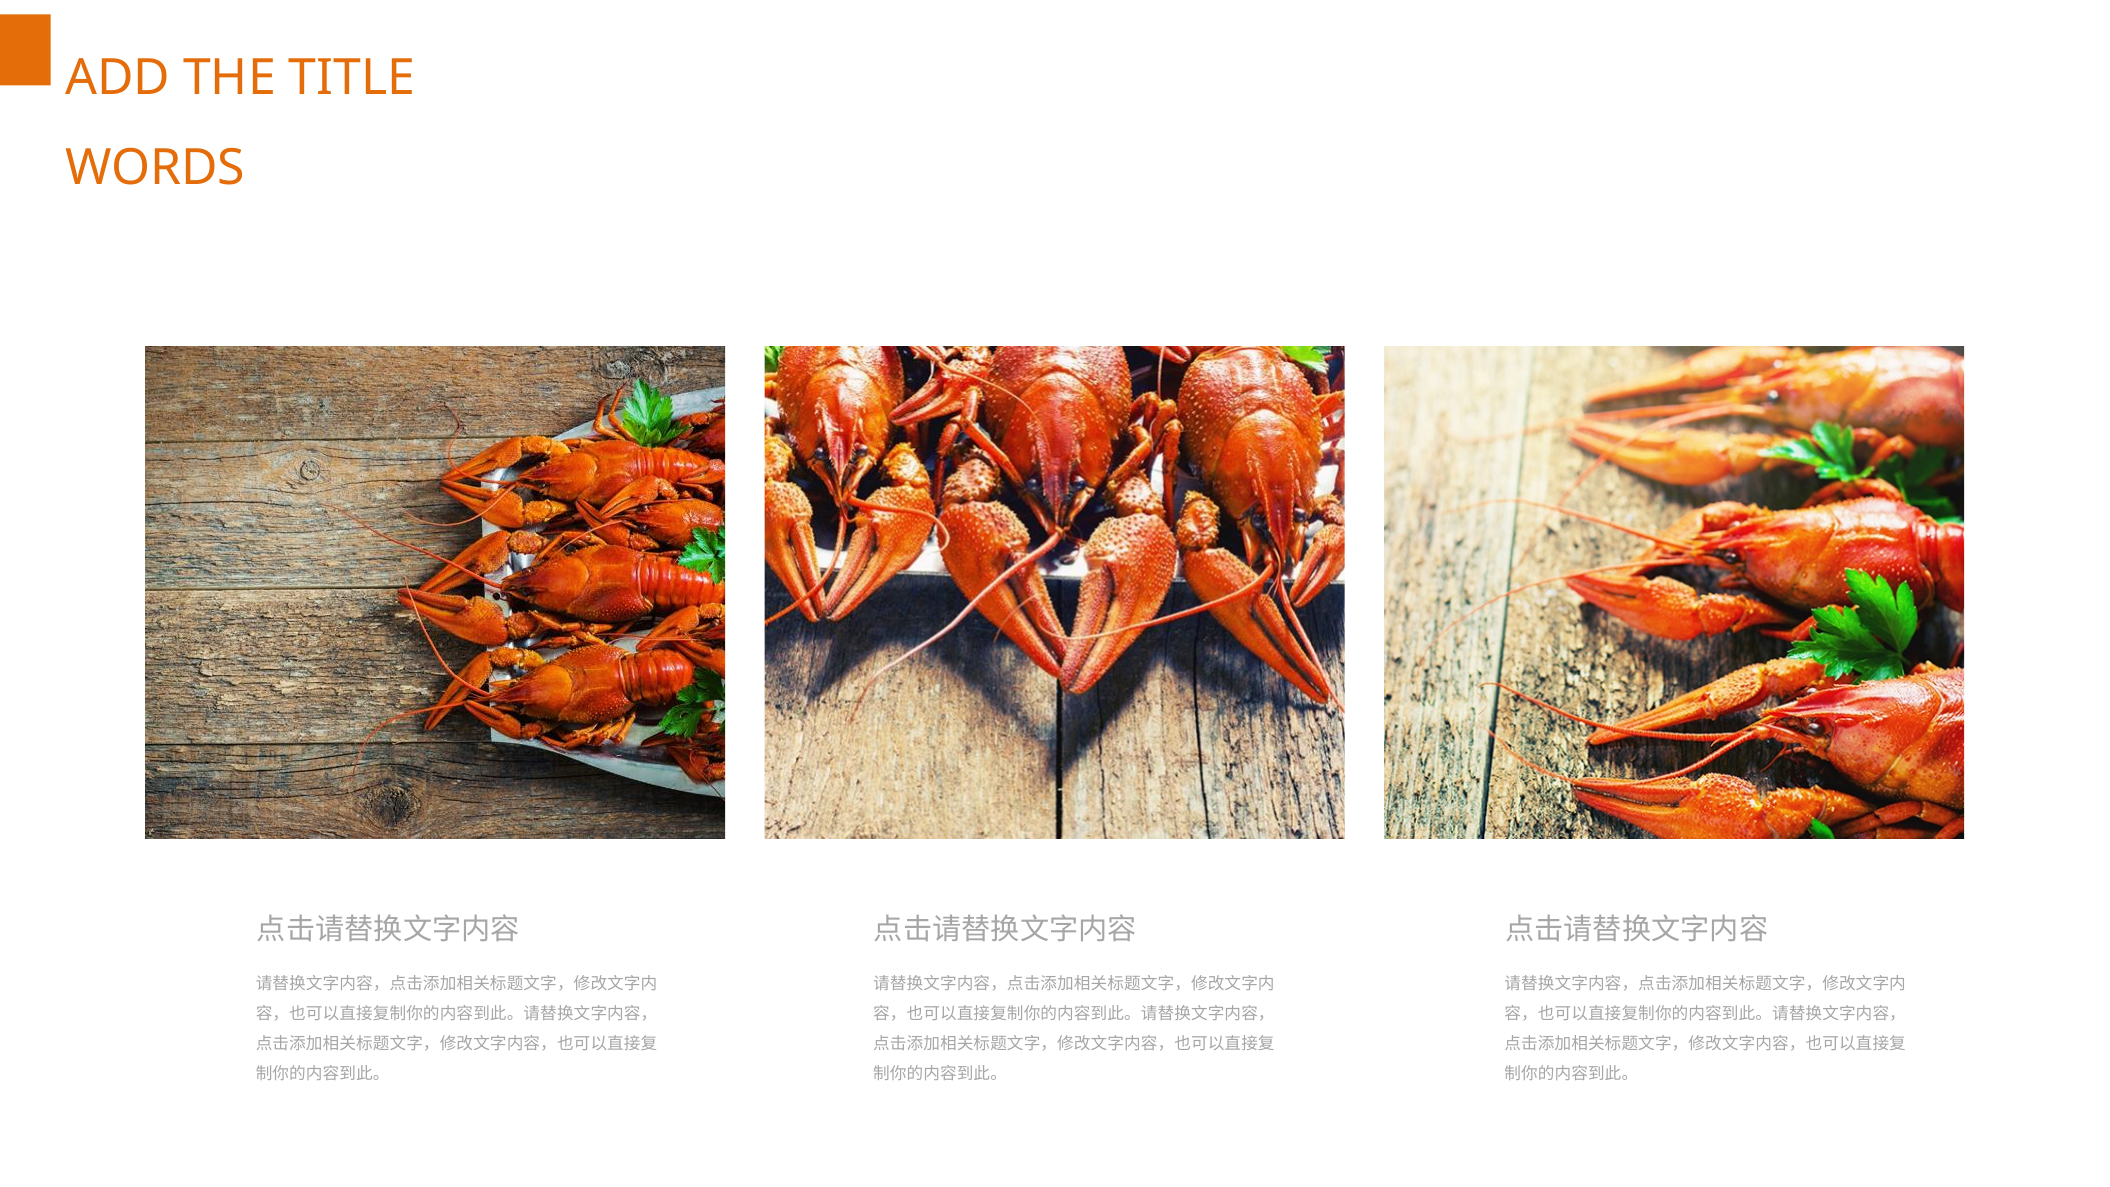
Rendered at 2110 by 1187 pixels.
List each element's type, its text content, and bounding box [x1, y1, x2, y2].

text_box 请替换文字内容，点击添加相关标题文字，修改文字内容，也可以直接复制你的内容到此。请替换文字内容，点击添加相关标题文字，修改文字内容，也可以直接复制你的内容到此。 [239, 954, 685, 1091]
text_box ADD THE TITLE WORDS [50, 7, 583, 202]
text_box 点击请替换文字内容 [240, 902, 537, 954]
text_box [1383, 346, 1965, 840]
text_box 点击请替换文字内容 [857, 902, 1154, 954]
text_box 请替换文字内容，点击添加相关标题文字，修改文字内容，也可以直接复制你的内容到此。请替换文字内容，点击添加相关标题文字，修改文字内容，也可以直接复制你的内容到此。 [856, 954, 1302, 1091]
text_box [764, 346, 1346, 840]
text_box [144, 346, 726, 840]
text_box 请替换文字内容，点击添加相关标题文字，修改文字内容，也可以直接复制你的内容到此。请替换文字内容，点击添加相关标题文字，修改文字内容，也可以直接复制你的内容到此。 [1488, 954, 1933, 1091]
text_box 点击请替换文字内容 [1488, 902, 1785, 954]
